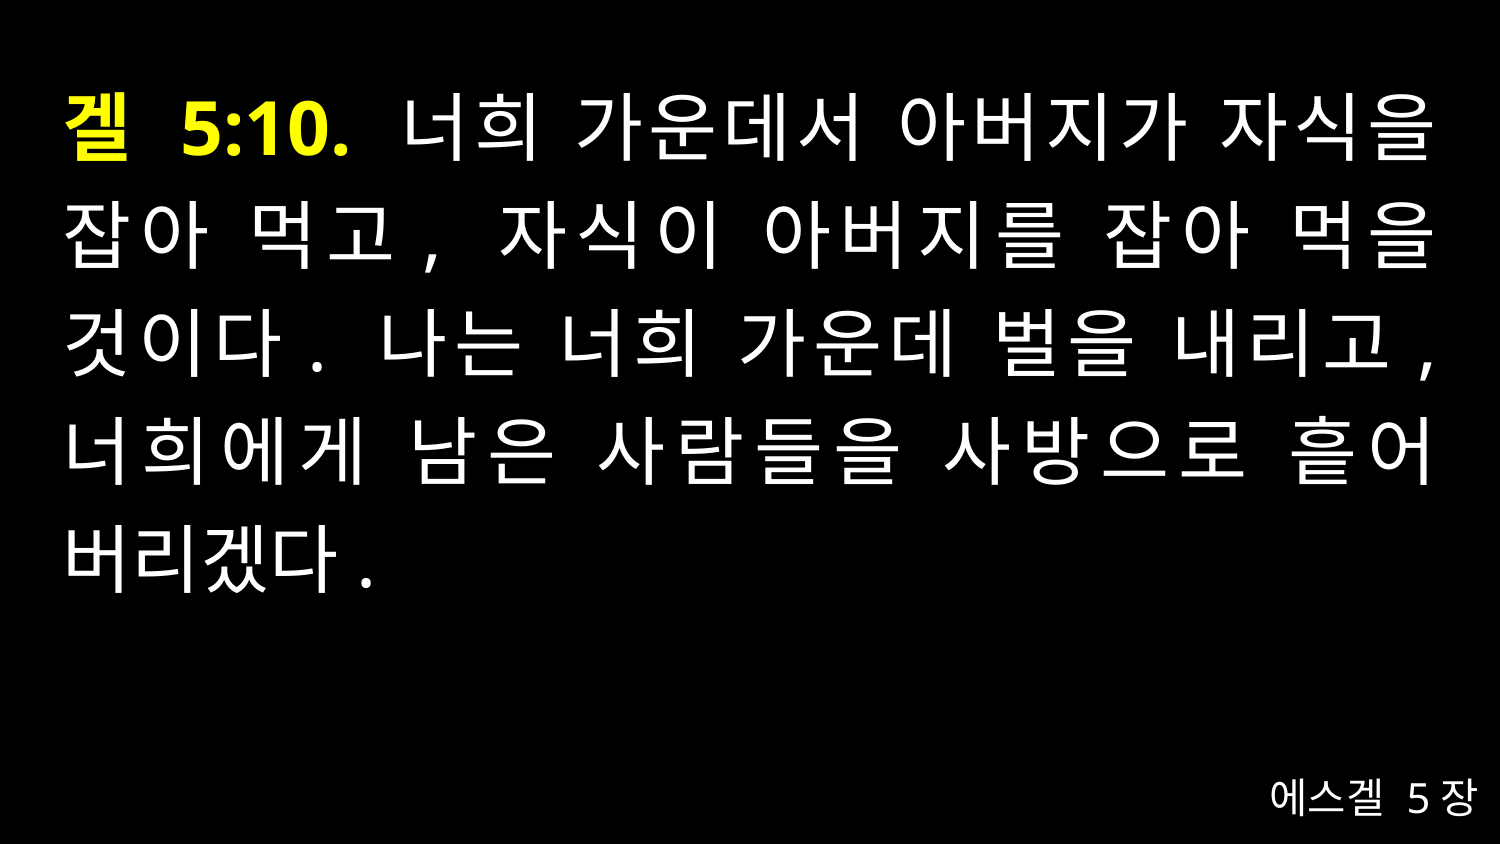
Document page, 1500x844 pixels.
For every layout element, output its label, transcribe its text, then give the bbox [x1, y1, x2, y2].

title 겔 5:10. 너희 가운데서 아버지가 자식을 잡아 먹고, 자식이 아버지를 잡아 먹을 것이다. 나는 너희 가운데 벌을 내리고, 너희에게 남은 사람들을 사방으로 흩어 버리겠다. [0, 0, 1500, 844]
subtitle 에스겔 5장 [916, 770, 1500, 844]
